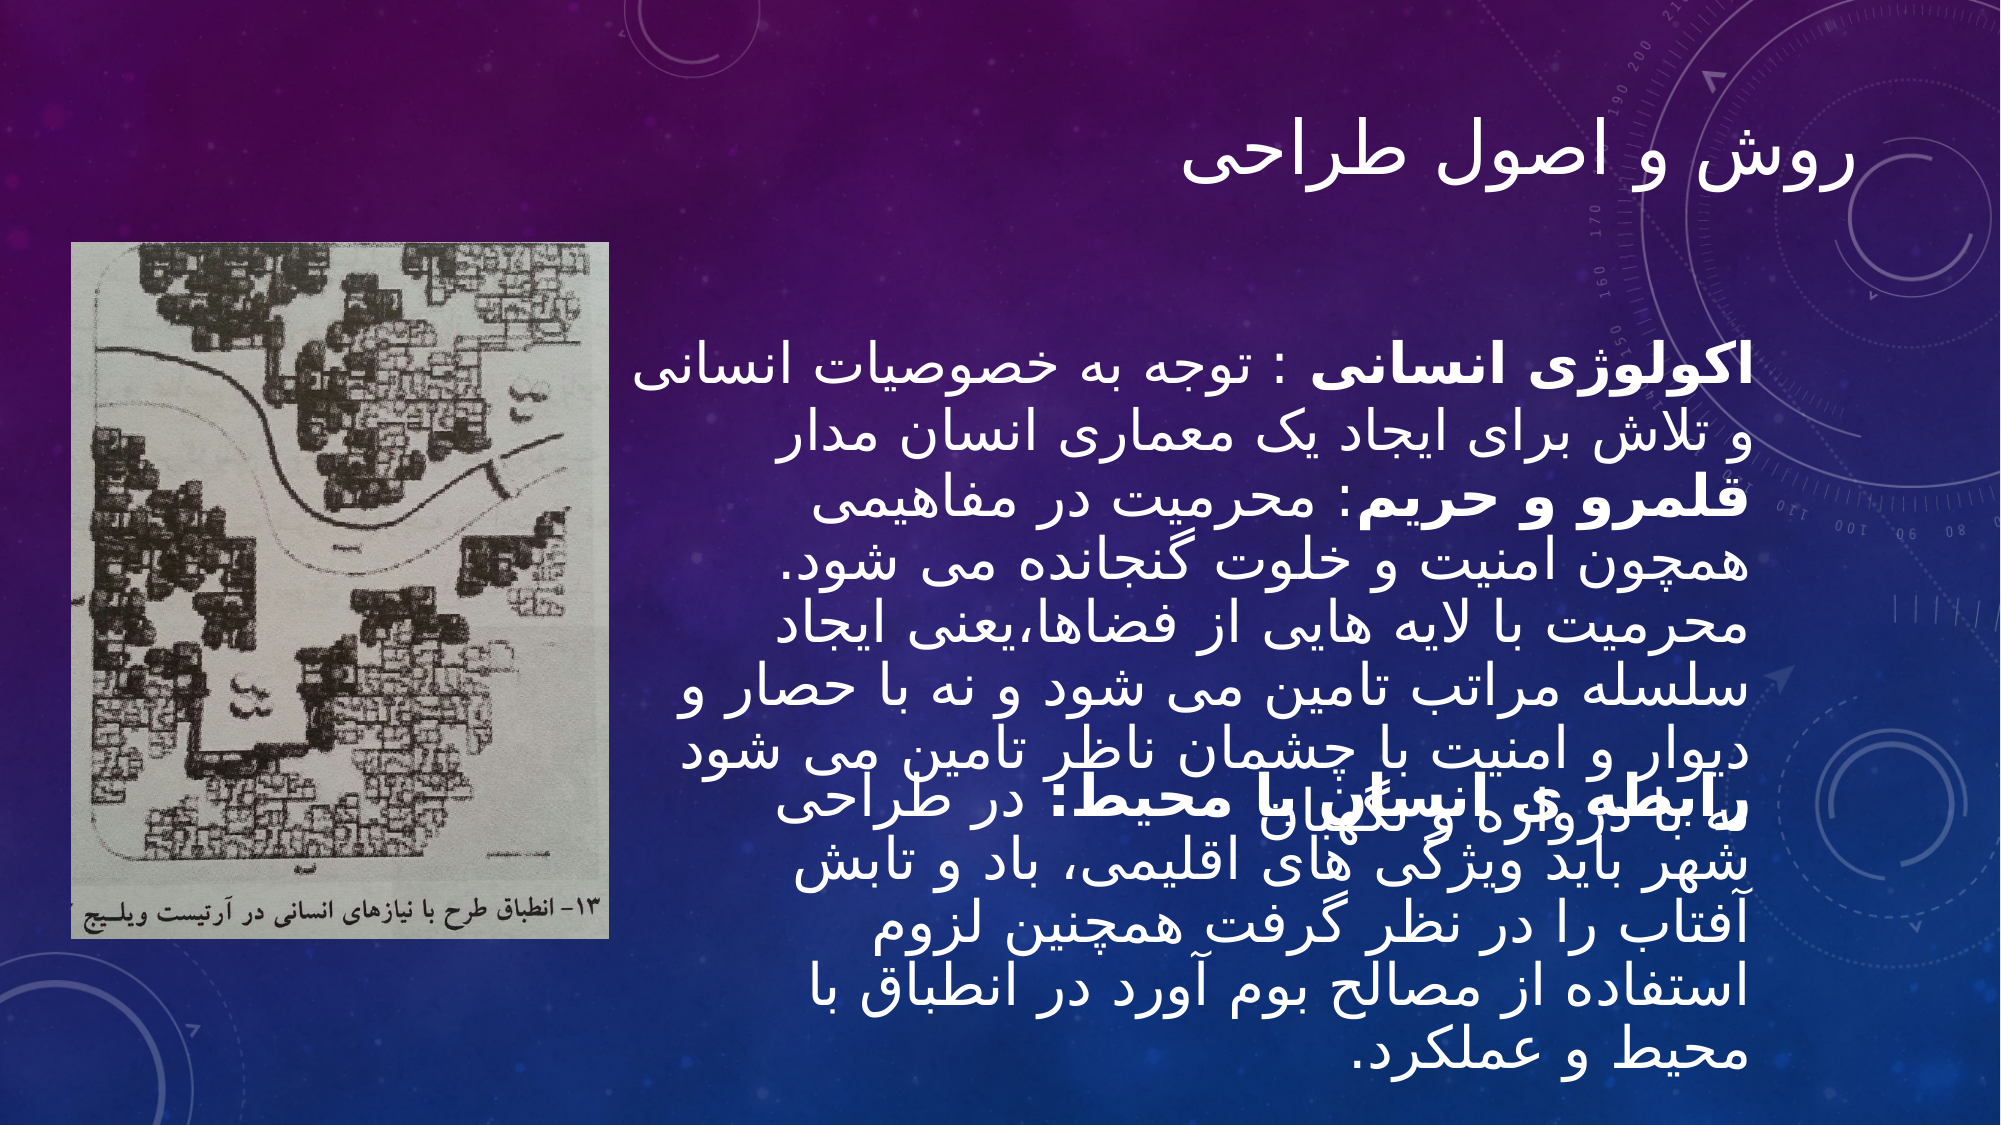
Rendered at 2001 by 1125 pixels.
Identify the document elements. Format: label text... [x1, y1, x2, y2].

list اکولوژی انسانی : توجه به خصوصیات انسانی و تلاش برای ایجاد یک معماری انسان مدار [615, 319, 1772, 479]
text_box رابطه ی انسان با محیط: در طراحی شهر باید ویژگی های اقلیمی، باد و تابش آفتاب را در نظر گرفت همچنین لزوم استفاده از مصالح بوم آورد در انطباق با محیط و عملکرد. [657, 759, 1767, 1089]
text_box قلمرو و حریم: محرمیت در مفاهیمی همچون امنیت و خلوت گنجانده می شود. محرمیت با لایه هایی از فضاها،یعنی ایجاد سلسله مراتب تامین می شود و نه با حصار و دیوار و امنیت با چشمان ناظر تامین می شود نه با دروازه و نگهبان [615, 459, 1767, 852]
title روش و اصول طراحی [212, 25, 1875, 265]
picture [0, 0, 2001, 1125]
